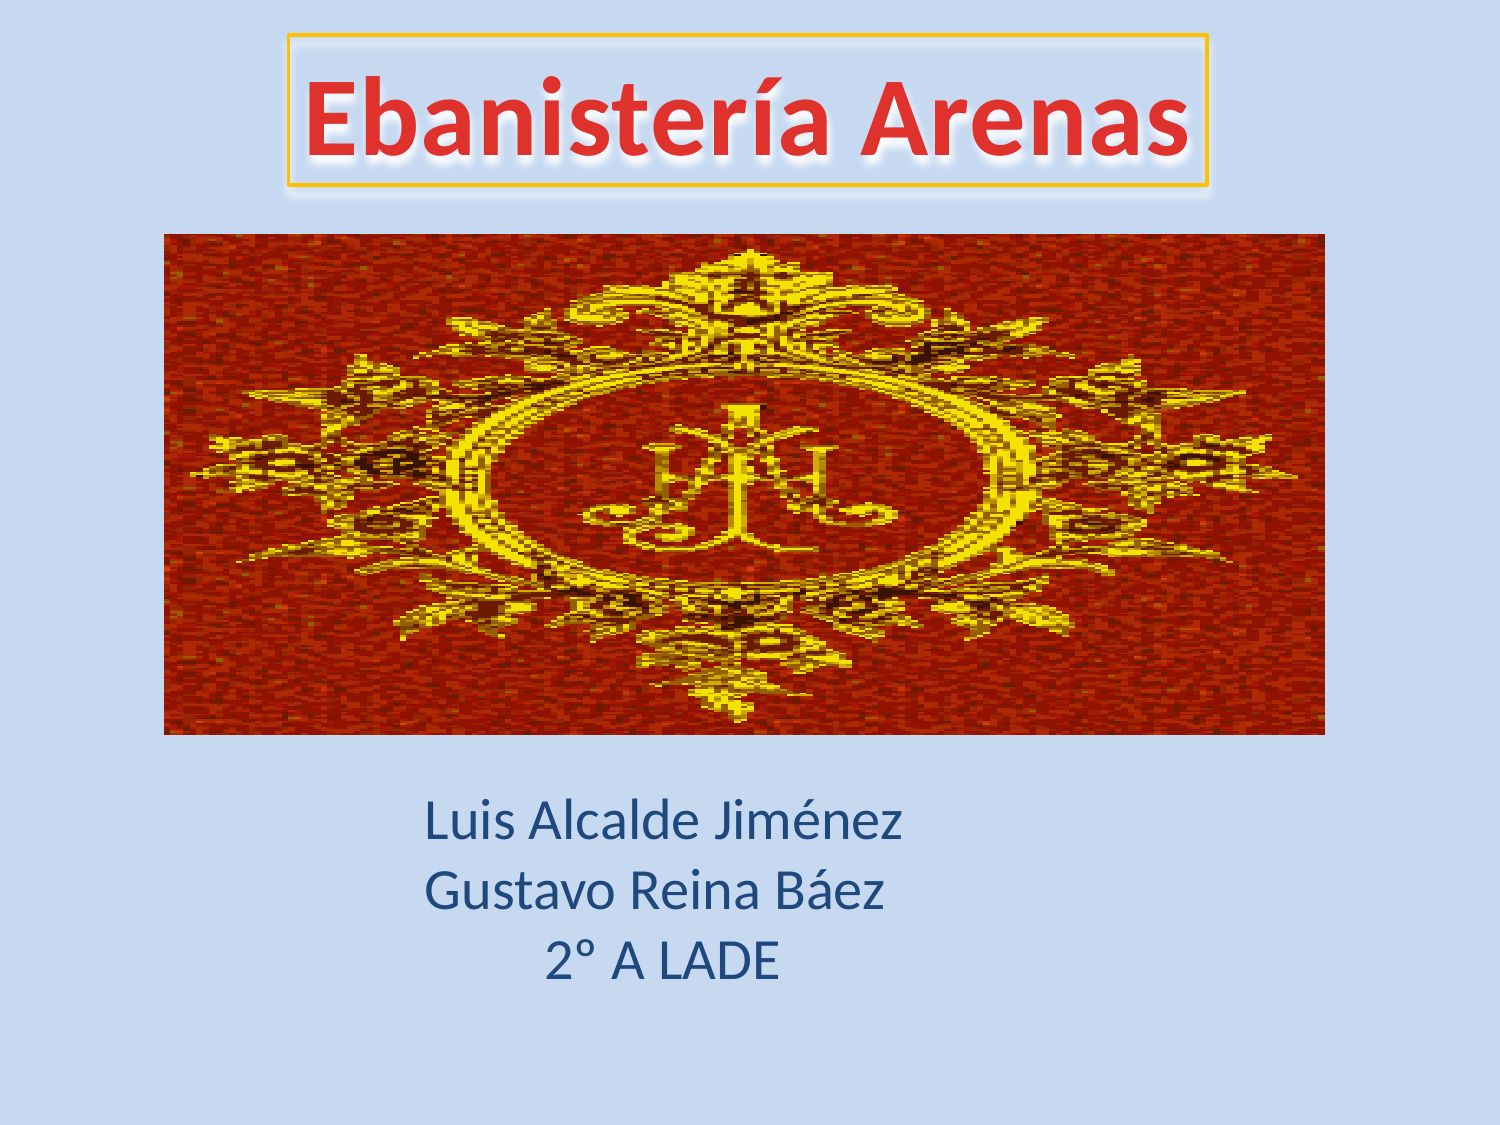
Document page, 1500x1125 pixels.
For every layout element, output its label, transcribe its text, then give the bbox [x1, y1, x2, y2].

text_box Ebanistería Arenas [288, 35, 1207, 186]
text_box Luis Alcalde Jiménez Gustavo Reina Báez 2º A LADE [410, 773, 996, 999]
picture [163, 234, 1325, 736]
